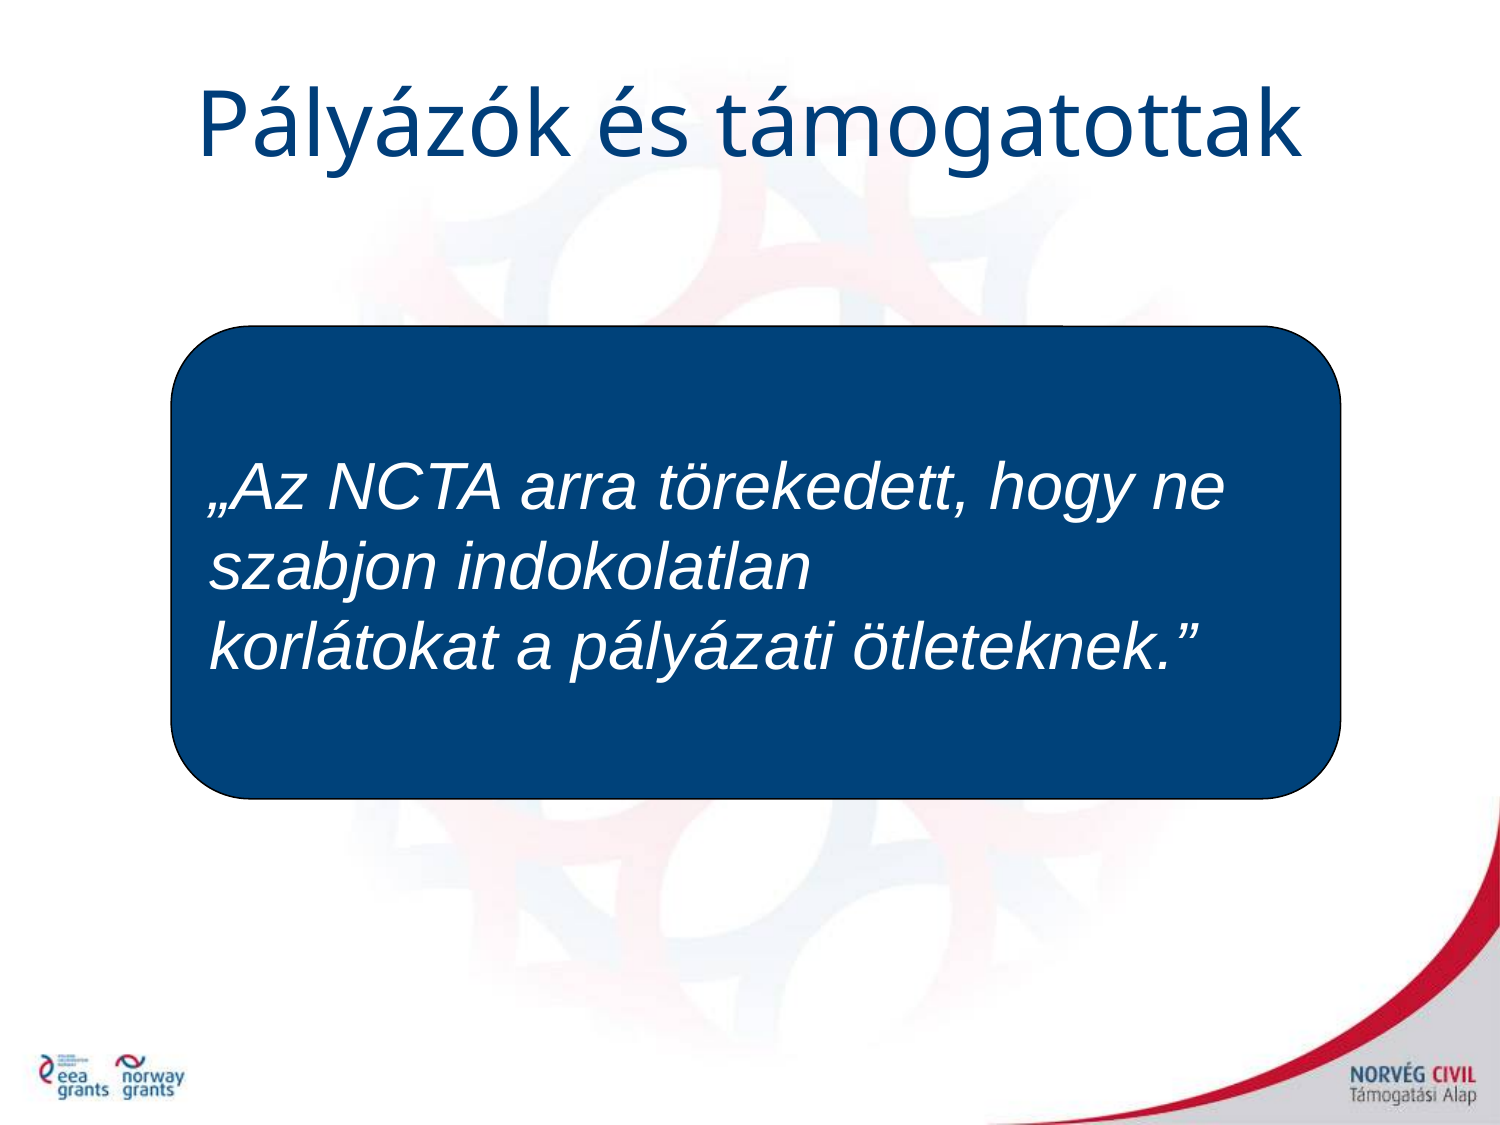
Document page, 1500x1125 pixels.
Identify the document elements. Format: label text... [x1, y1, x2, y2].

text_box Pályázók és támogatottak [41, 31, 1459, 209]
picture [0, 0, 1500, 1125]
text_box „Az NCTA arra törekedett, hogy ne szabjon indokolatlan korlátokat a pályázati ötleteknek.” [171, 326, 1341, 799]
